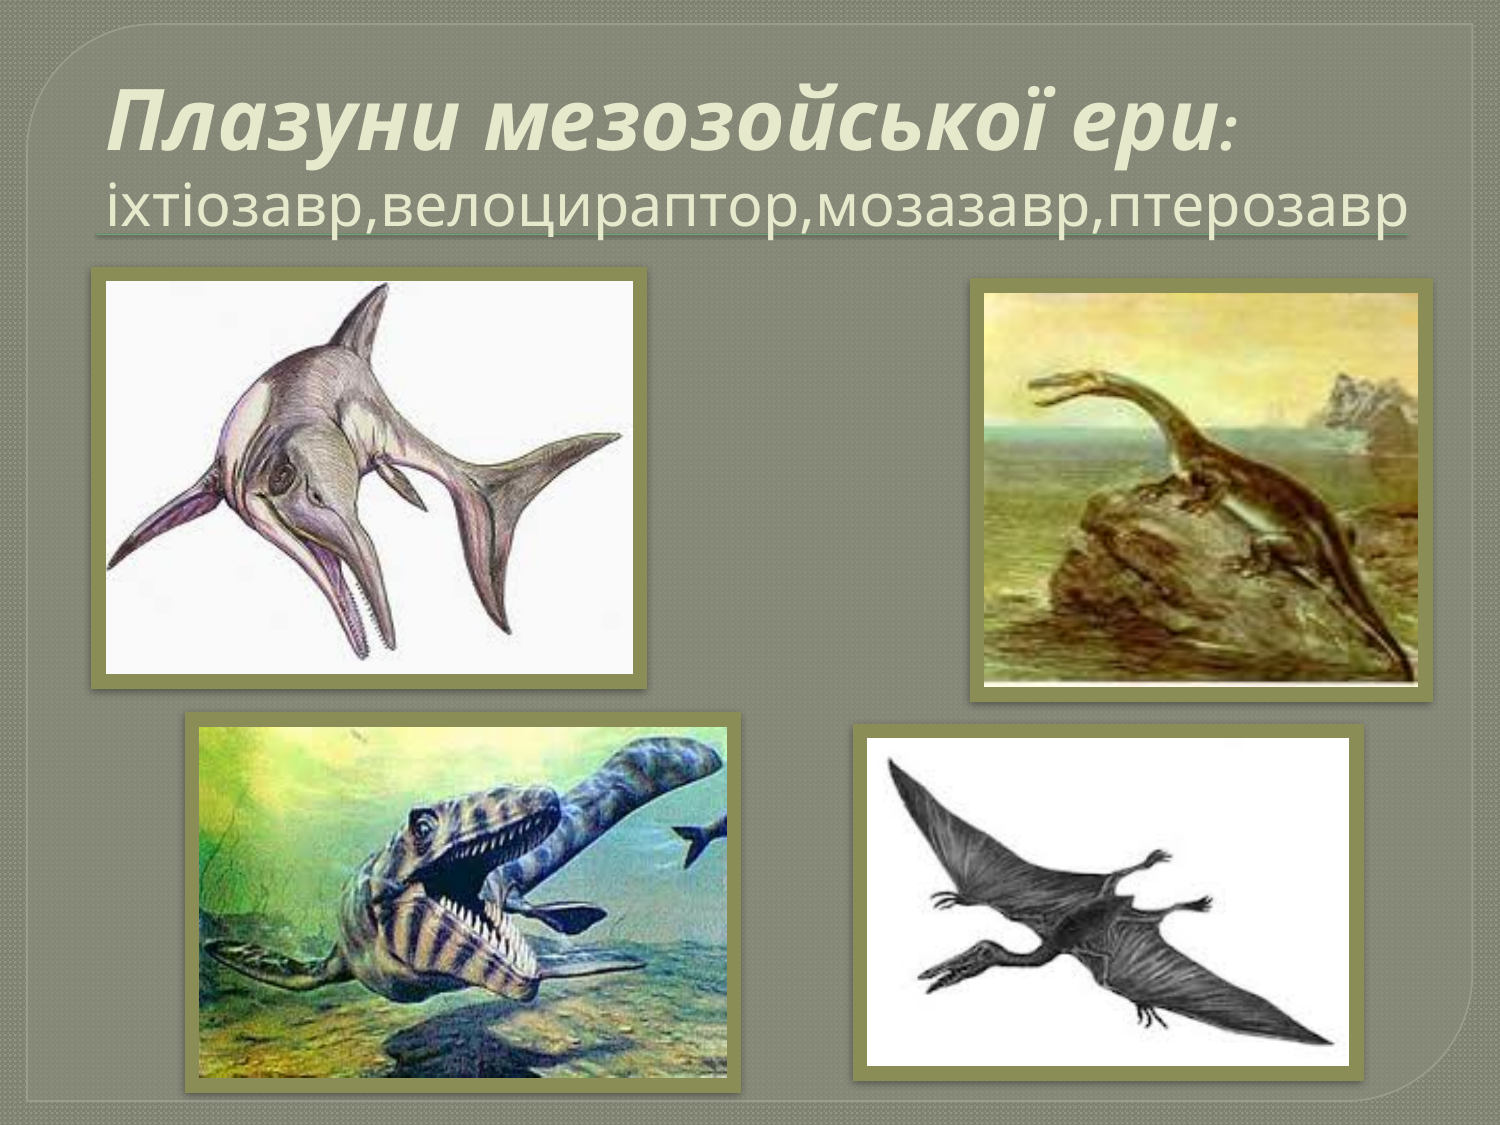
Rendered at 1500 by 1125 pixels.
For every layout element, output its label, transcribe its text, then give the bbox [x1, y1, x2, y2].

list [105, 280, 633, 675]
title Плазуни мезозойської ери: іхтіозавр,велоцираптор,мозазавр,птерозавр [82, 35, 1432, 247]
picture [984, 292, 1419, 688]
picture [198, 726, 727, 1079]
picture [866, 737, 1350, 1067]
